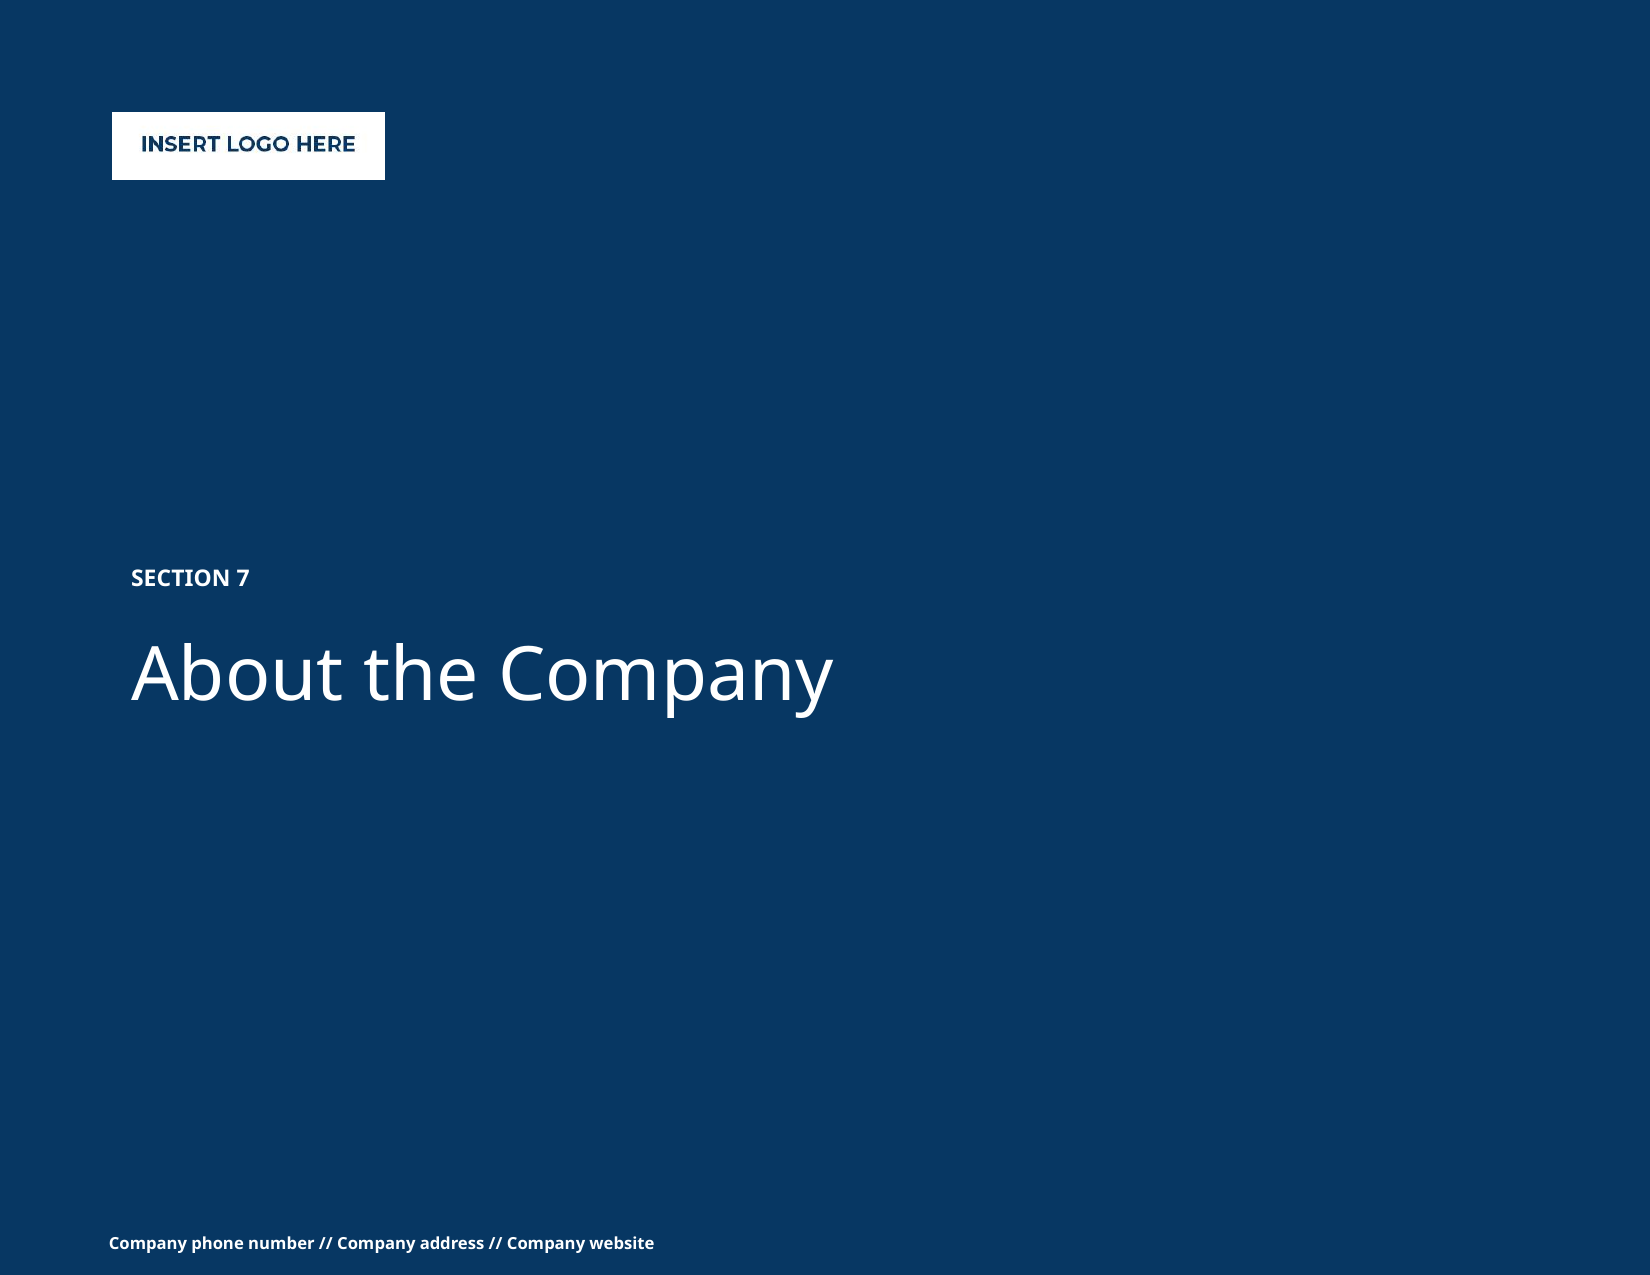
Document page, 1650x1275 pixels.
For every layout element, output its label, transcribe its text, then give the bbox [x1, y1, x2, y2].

subtitle SECTION 7 About the Company [112, 0, 1538, 1275]
